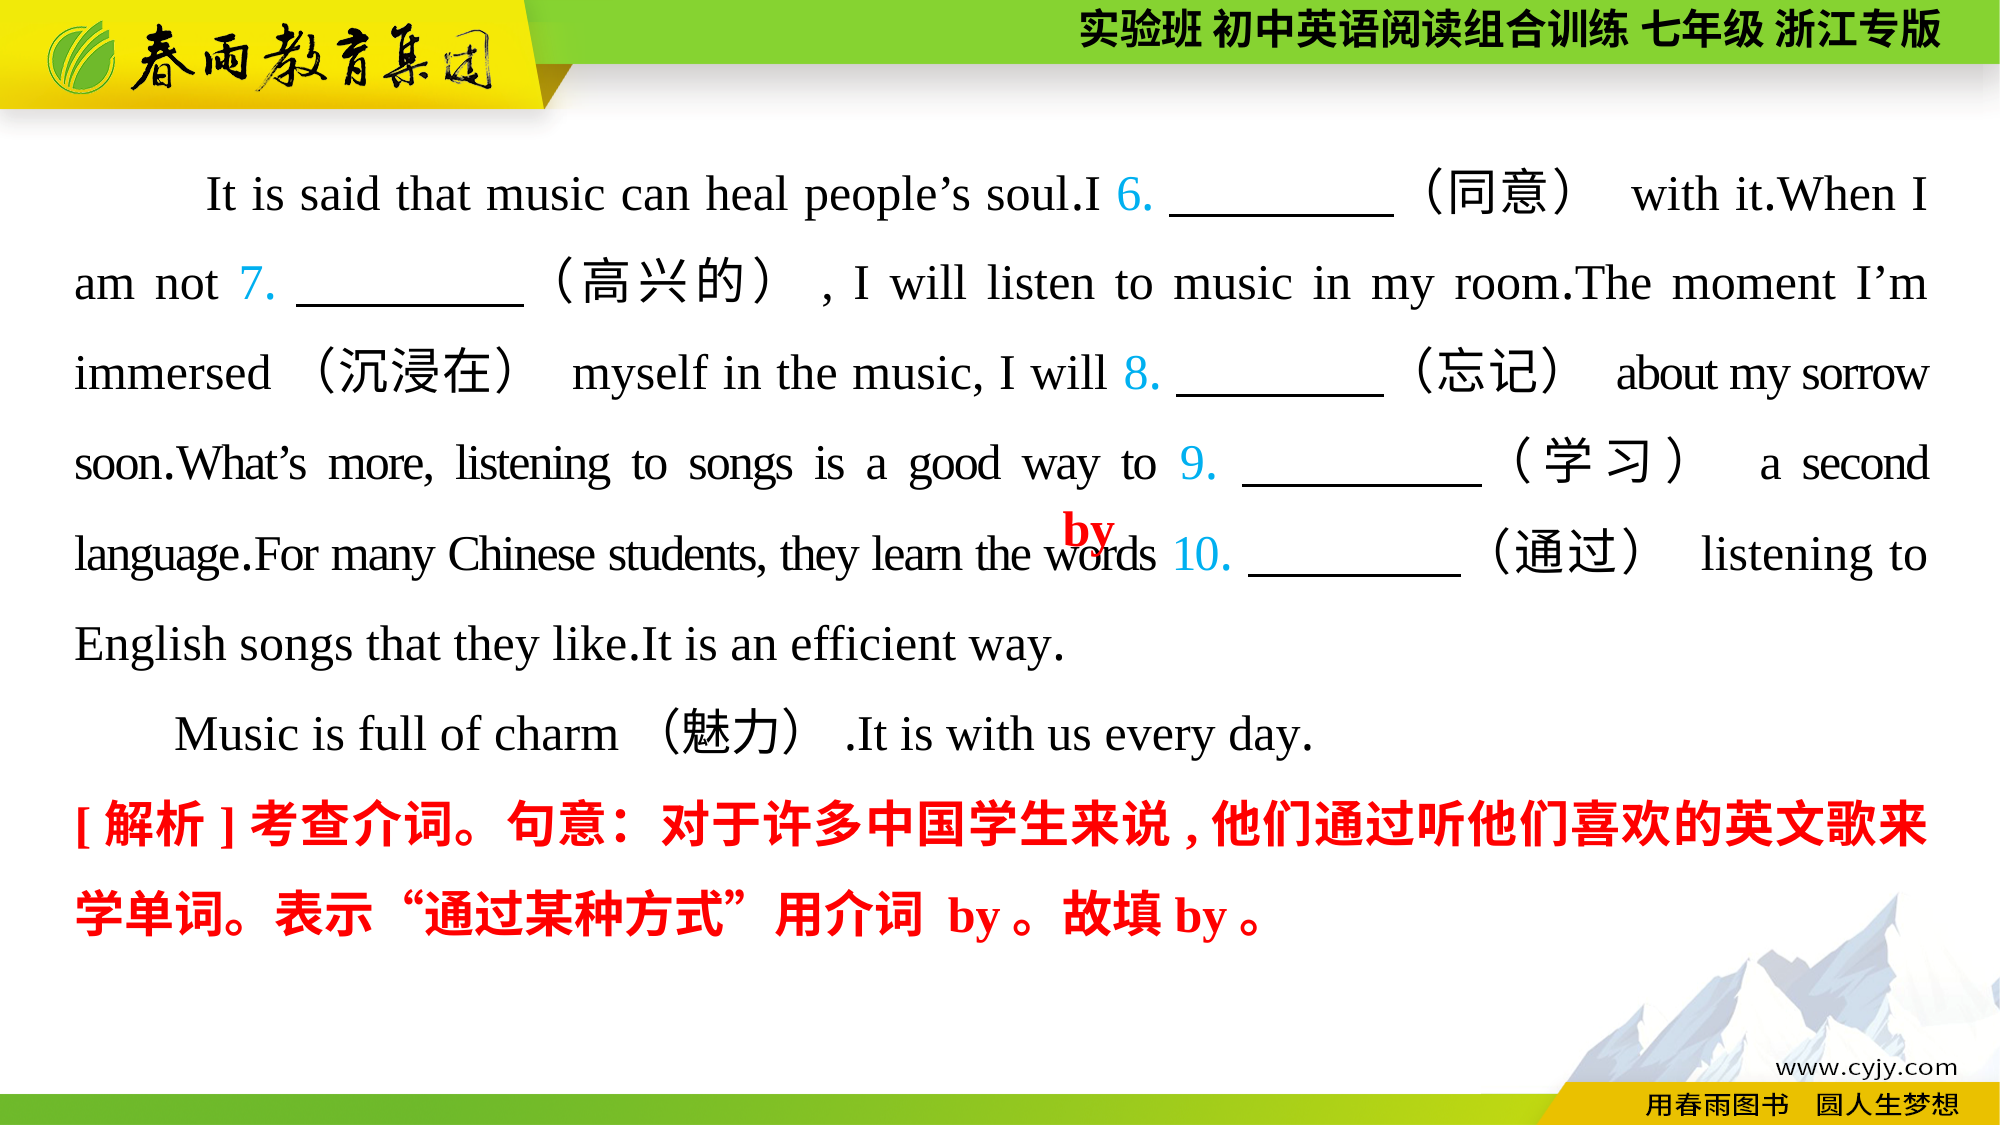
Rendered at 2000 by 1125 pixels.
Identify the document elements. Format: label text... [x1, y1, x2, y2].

text_box [解析]考查介词。句意：对于许多中国学生来说,他们通过听他们喜欢的英文歌来学单词。表示“通过某种方式”用介词 by。故填by。 [59, 755, 1944, 951]
list It is said that music can heal people’s soul.I 6. （同意） with it.When I am not 7. （高兴的）, I will listen to music in my room.The moment I’m immersed（沉浸在） myself in the music, I will 8. （忘记） about my sorrow soon.What’s more, listening to songs is a good way to 9. （学习） a second language.For many Chinese students, they learn the words 10. （通过） listening to English songs that they like.It is an efficient way. Music is full of charm（魅力）.It is with us every day. [59, 122, 1944, 755]
text_box by [1047, 489, 1131, 564]
picture [0, 0, 2000, 1125]
